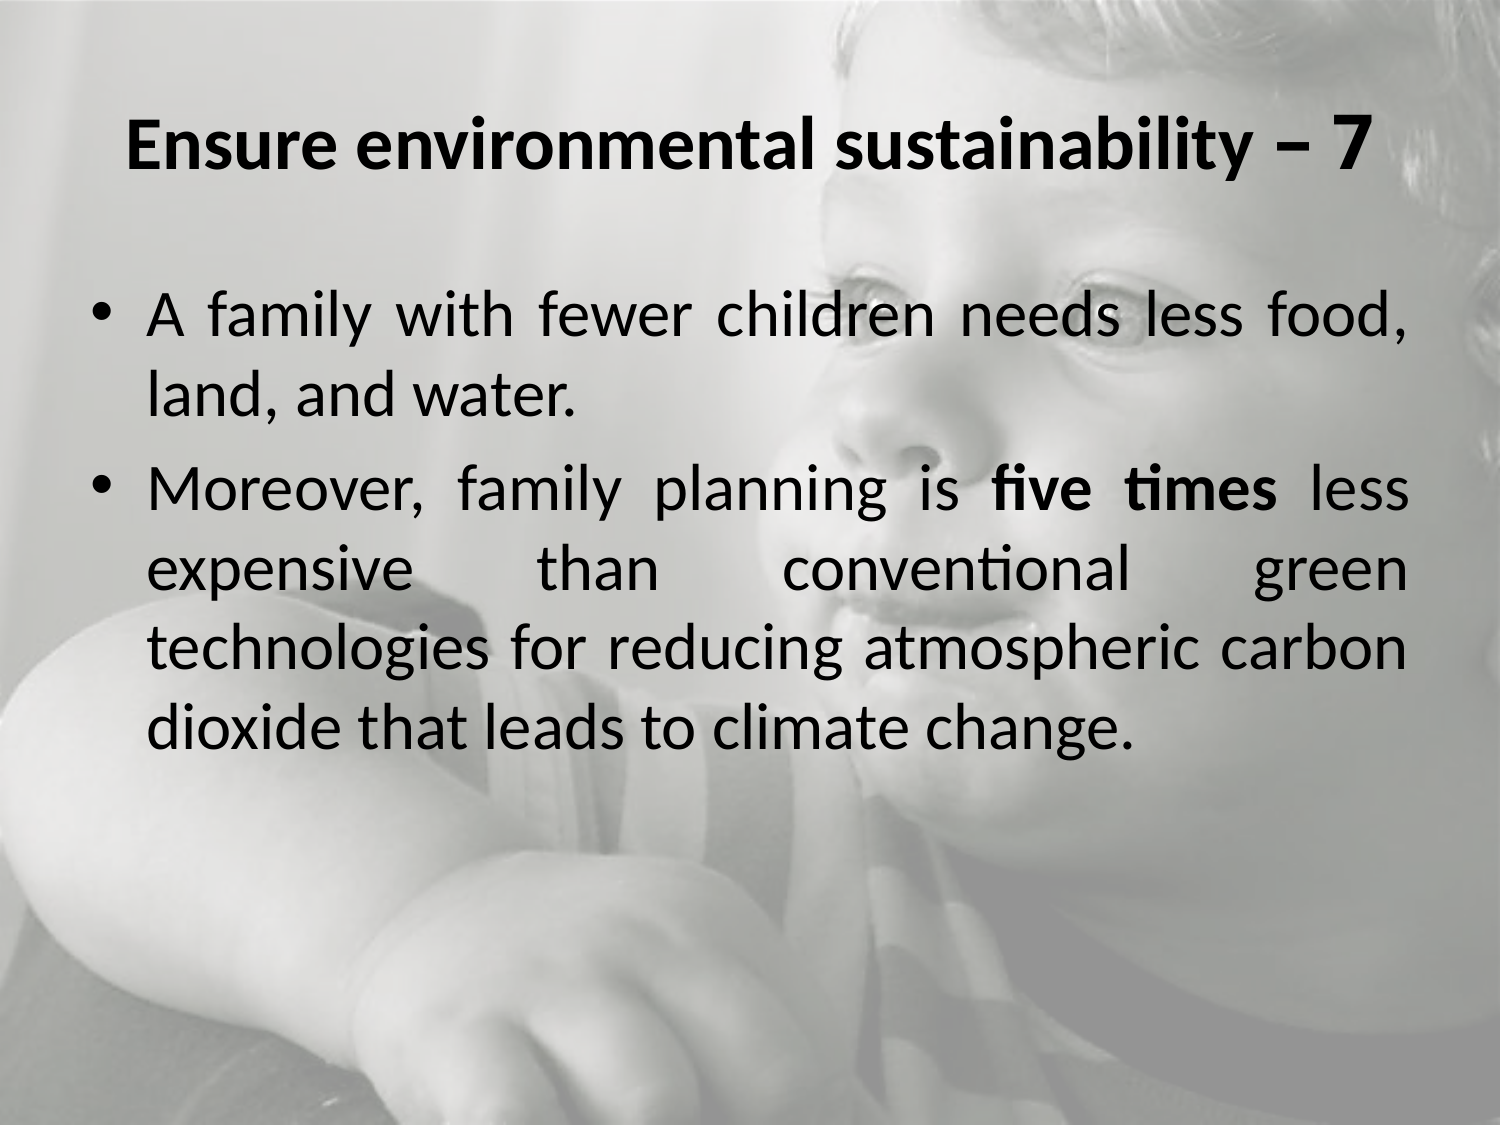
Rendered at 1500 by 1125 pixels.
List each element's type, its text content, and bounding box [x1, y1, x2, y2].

title 7 – Ensure environmental sustainability [75, 45, 1425, 233]
list A family with fewer children needs less food, land, and water. Moreover, family planning is five times less expensive than conventional green technologies for reducing atmospheric carbon dioxide that leads to climate change. [75, 262, 1425, 1005]
